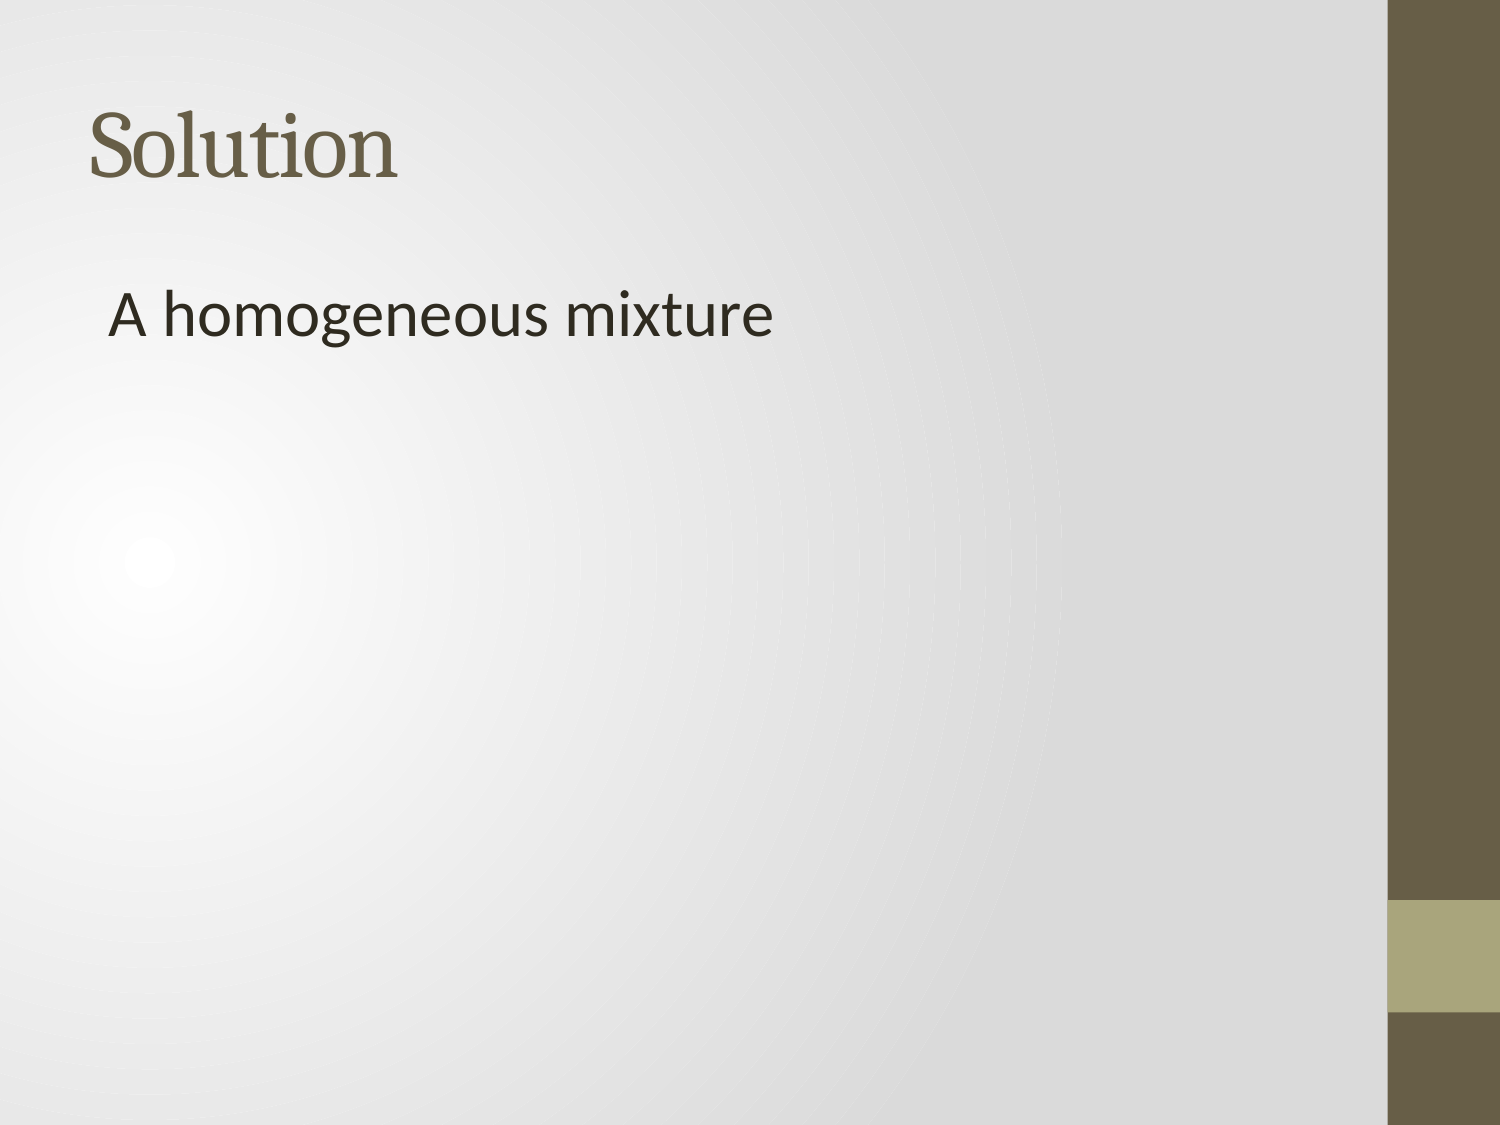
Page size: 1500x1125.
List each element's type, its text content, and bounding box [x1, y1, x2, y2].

list A homogeneous mixture [75, 262, 1325, 1050]
title Solution [75, 45, 1325, 233]
